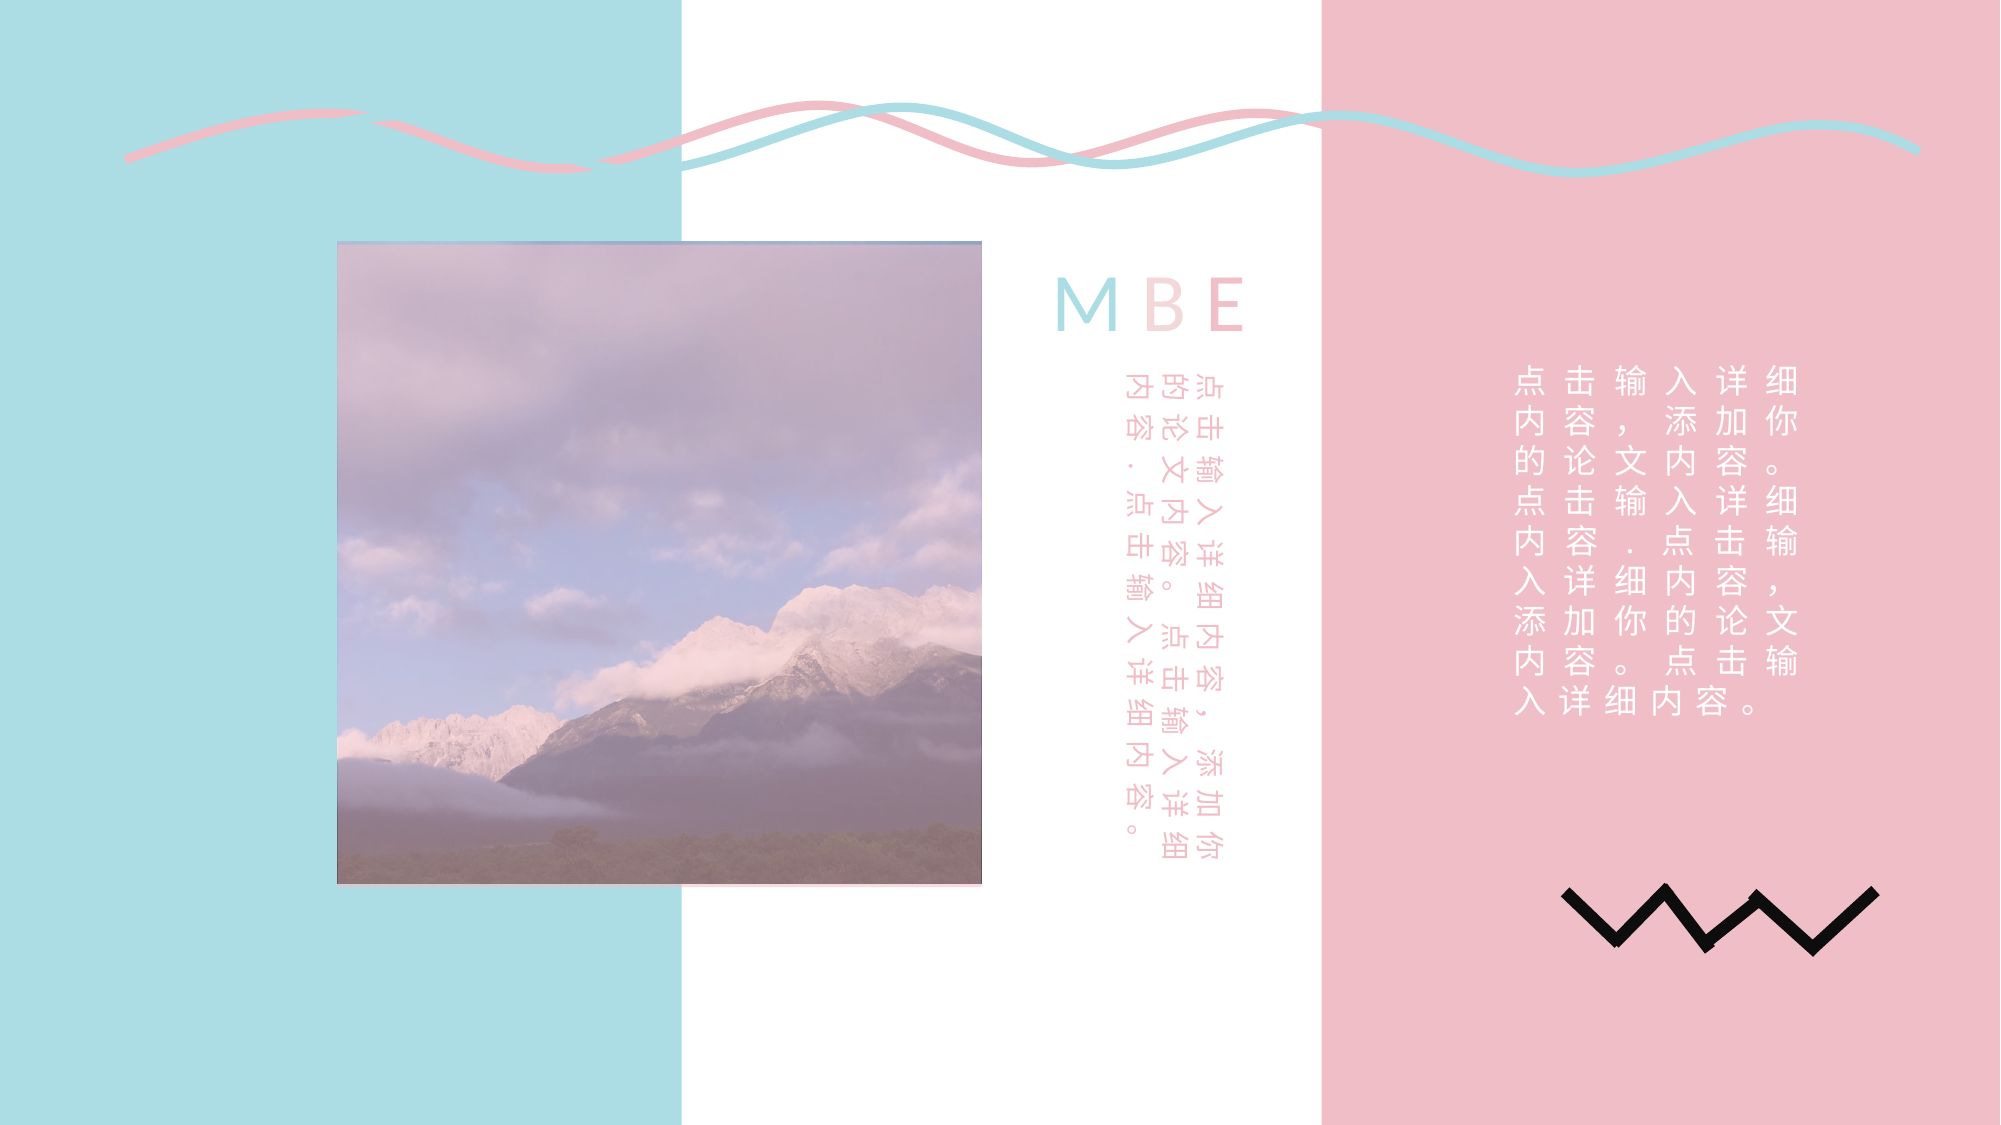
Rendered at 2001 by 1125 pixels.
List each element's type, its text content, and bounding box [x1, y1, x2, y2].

picture [337, 241, 982, 884]
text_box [1565, 887, 1876, 953]
text_box M B E [1018, 241, 1317, 356]
text_box 点击输入详细内容，添加你的论文内容。点击输入详细内容.点击输入详细内容。 [1099, 357, 1236, 902]
text_box [336, 244, 983, 888]
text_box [125, 105, 1920, 173]
text_box [1321, 0, 2000, 1125]
text_box [0, 0, 683, 1125]
text_box 点击输入详细内容，添加你的论文内容。点击输入详细内容.点击输入详细内容，添加你的论文内容。点击输入详细内容。 [1501, 354, 1823, 766]
